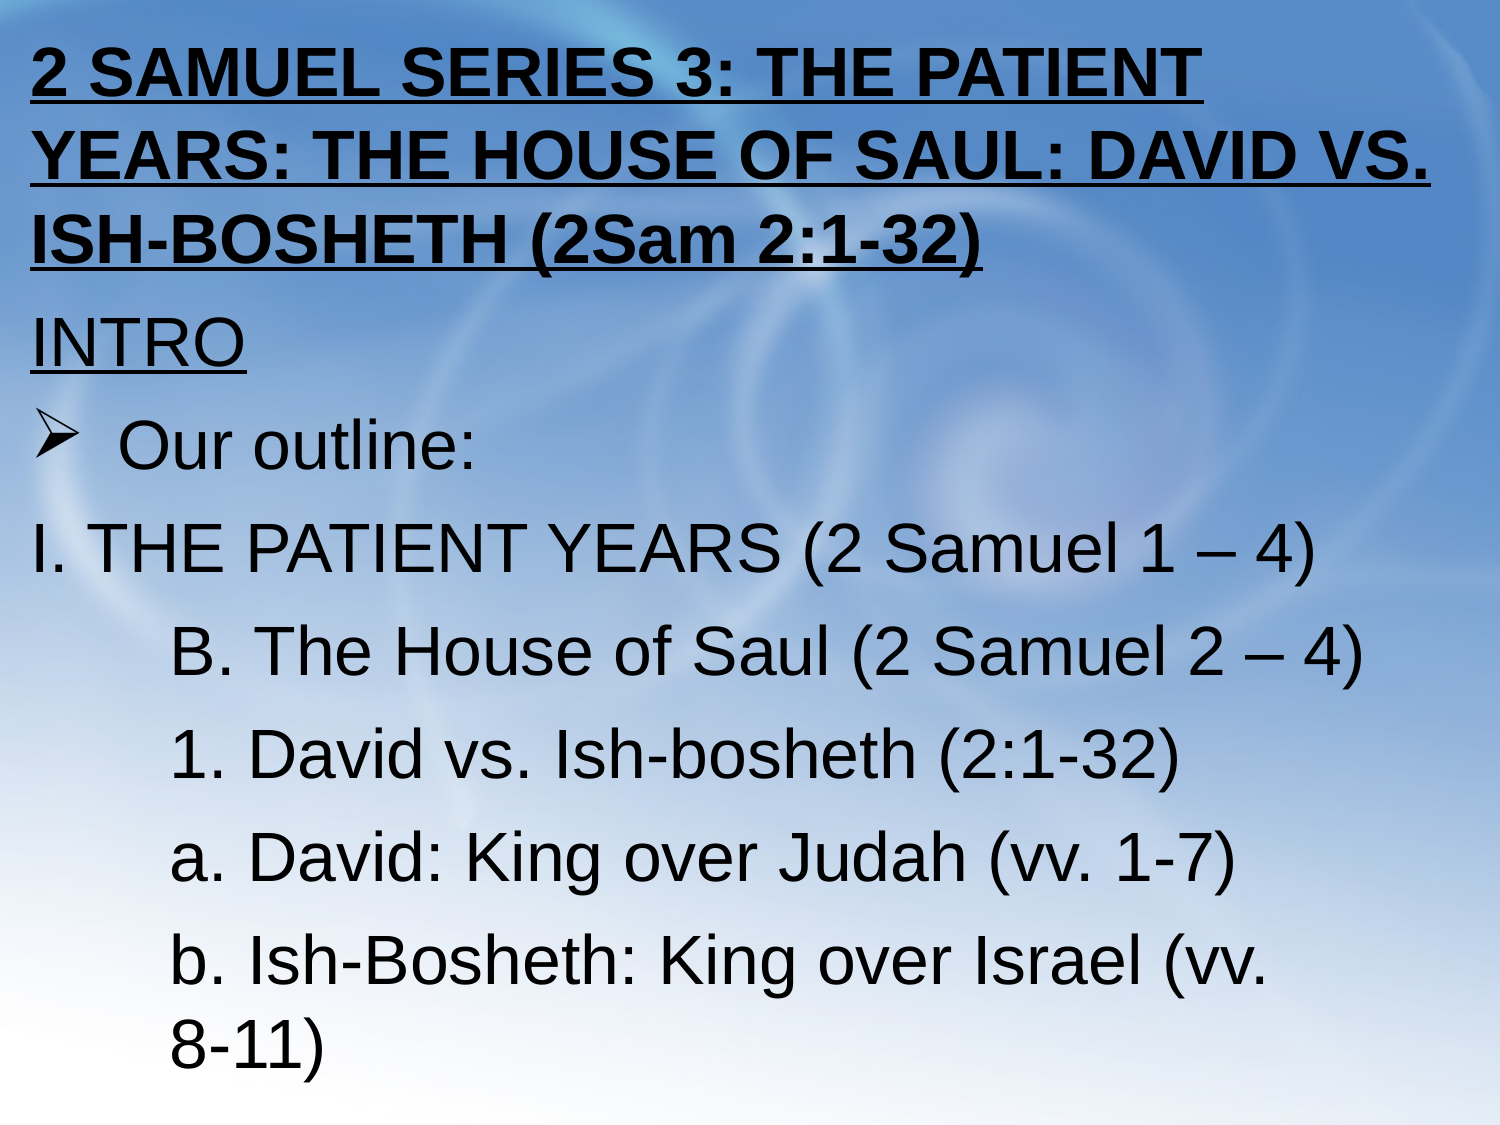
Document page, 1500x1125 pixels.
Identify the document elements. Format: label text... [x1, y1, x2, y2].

subtitle 2 SAMUEL SERIES 3: THE PATIENT YEARS: THE HOUSE OF SAUL: DAVID VS. ISH-BOSHETH (2Sam 2:1-32) INTRO Our outline: I. THE PATIENT YEARS (2 Samuel 1 – 4) B. The House of Saul (2 Samuel 2 – 4) 1. David vs. Ish-bosheth (2:1-32) a. David: King over Judah (vv. 1-7) b. Ish-Bosheth: King over Israel (vv. 8-11) [15, 18, 1482, 1107]
picture [0, 0, 1500, 1125]
